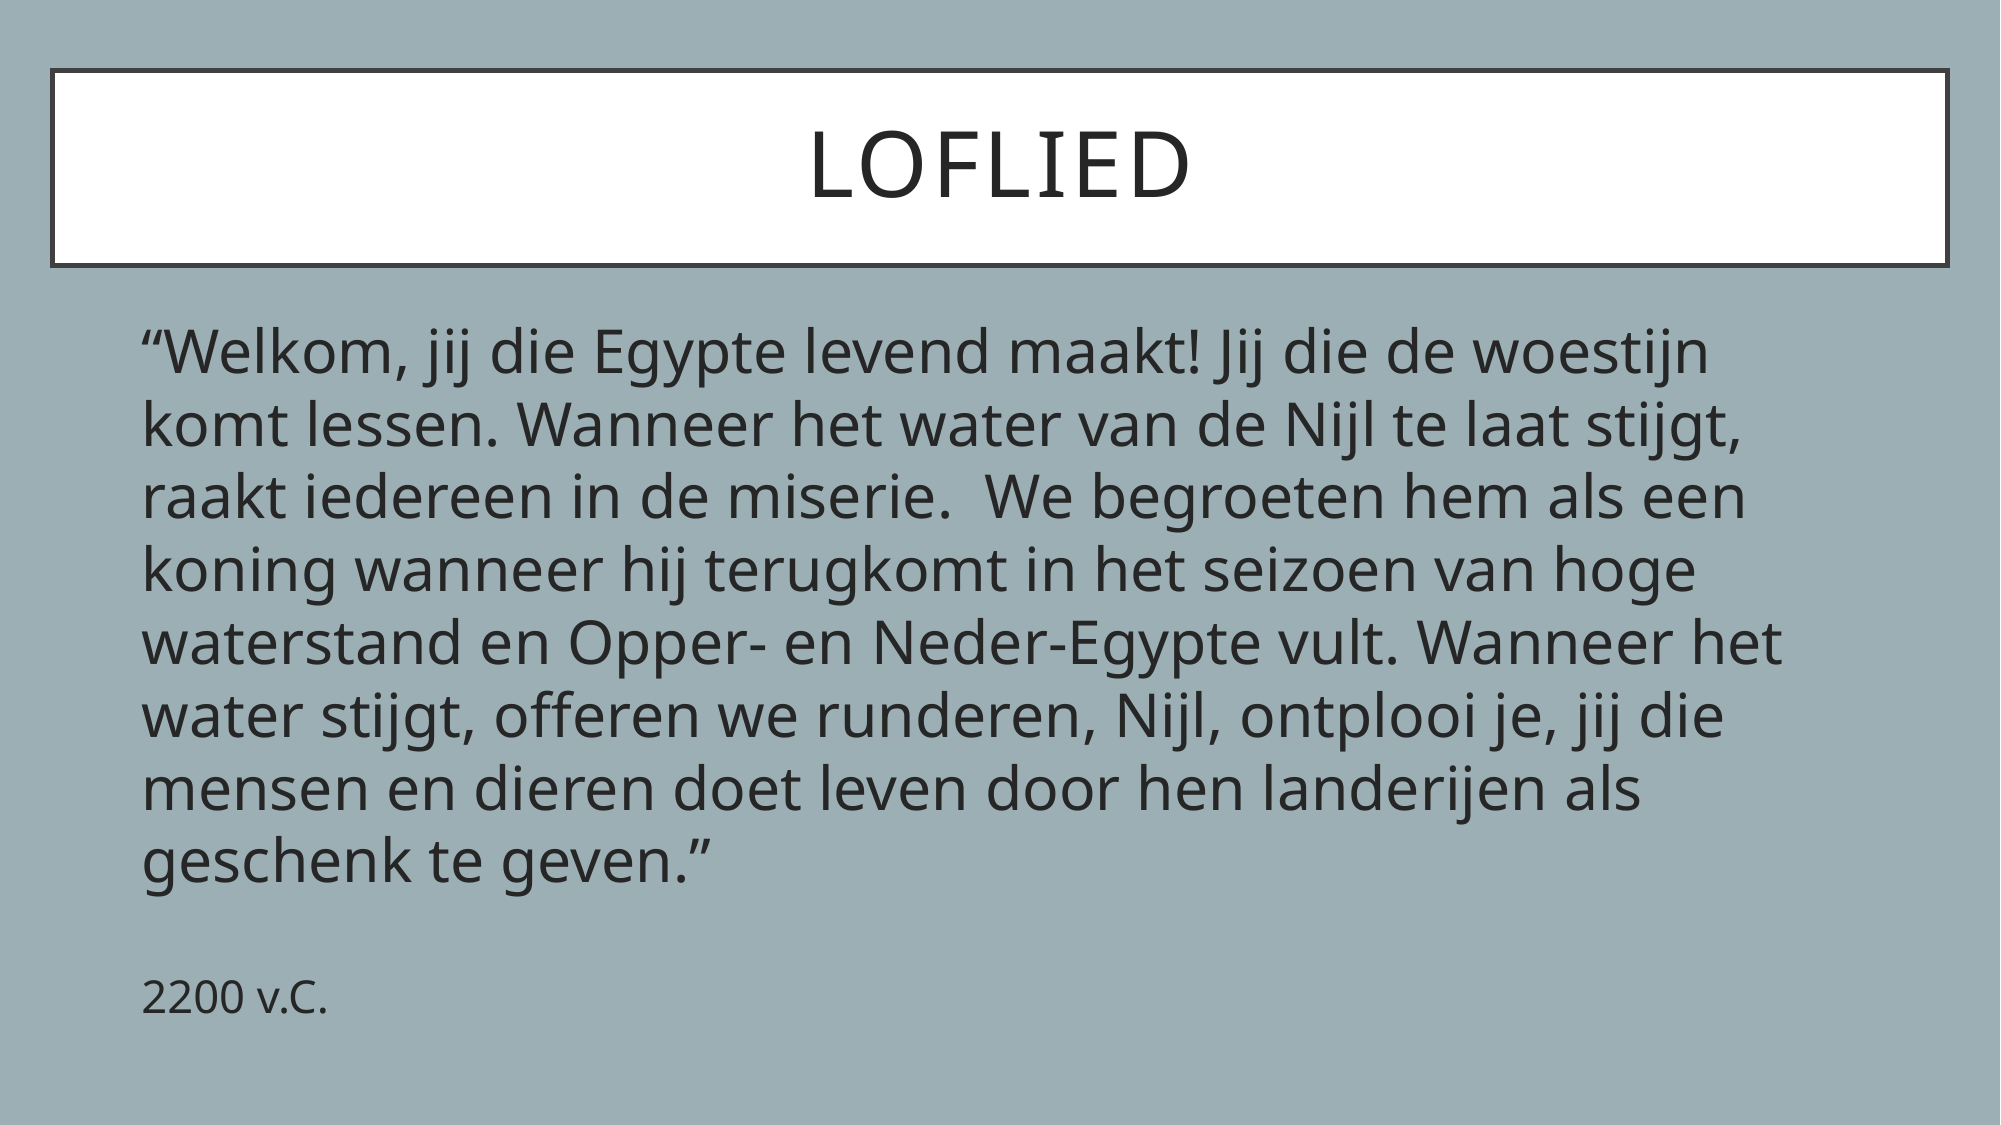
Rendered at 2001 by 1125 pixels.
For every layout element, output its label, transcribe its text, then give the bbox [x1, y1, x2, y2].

title Loflied [50, 68, 1950, 268]
list “Welkom, jij die Egypte levend maakt! Jij die de woestijn komt lessen. Wanneer het water van de Nijl te laat stijgt, raakt iedereen in de miserie. We begroeten hem als een koning wanneer hij terugkomt in het seizoen van hoge waterstand en Opper- en Neder-Egypte vult. Wanneer het water stijgt, offeren we runderen, Nijl, ontplooi je, jij die mensen en dieren doet leven door hen landerijen als geschenk te geven.” 2200 v.C. [92, 305, 1840, 1038]
